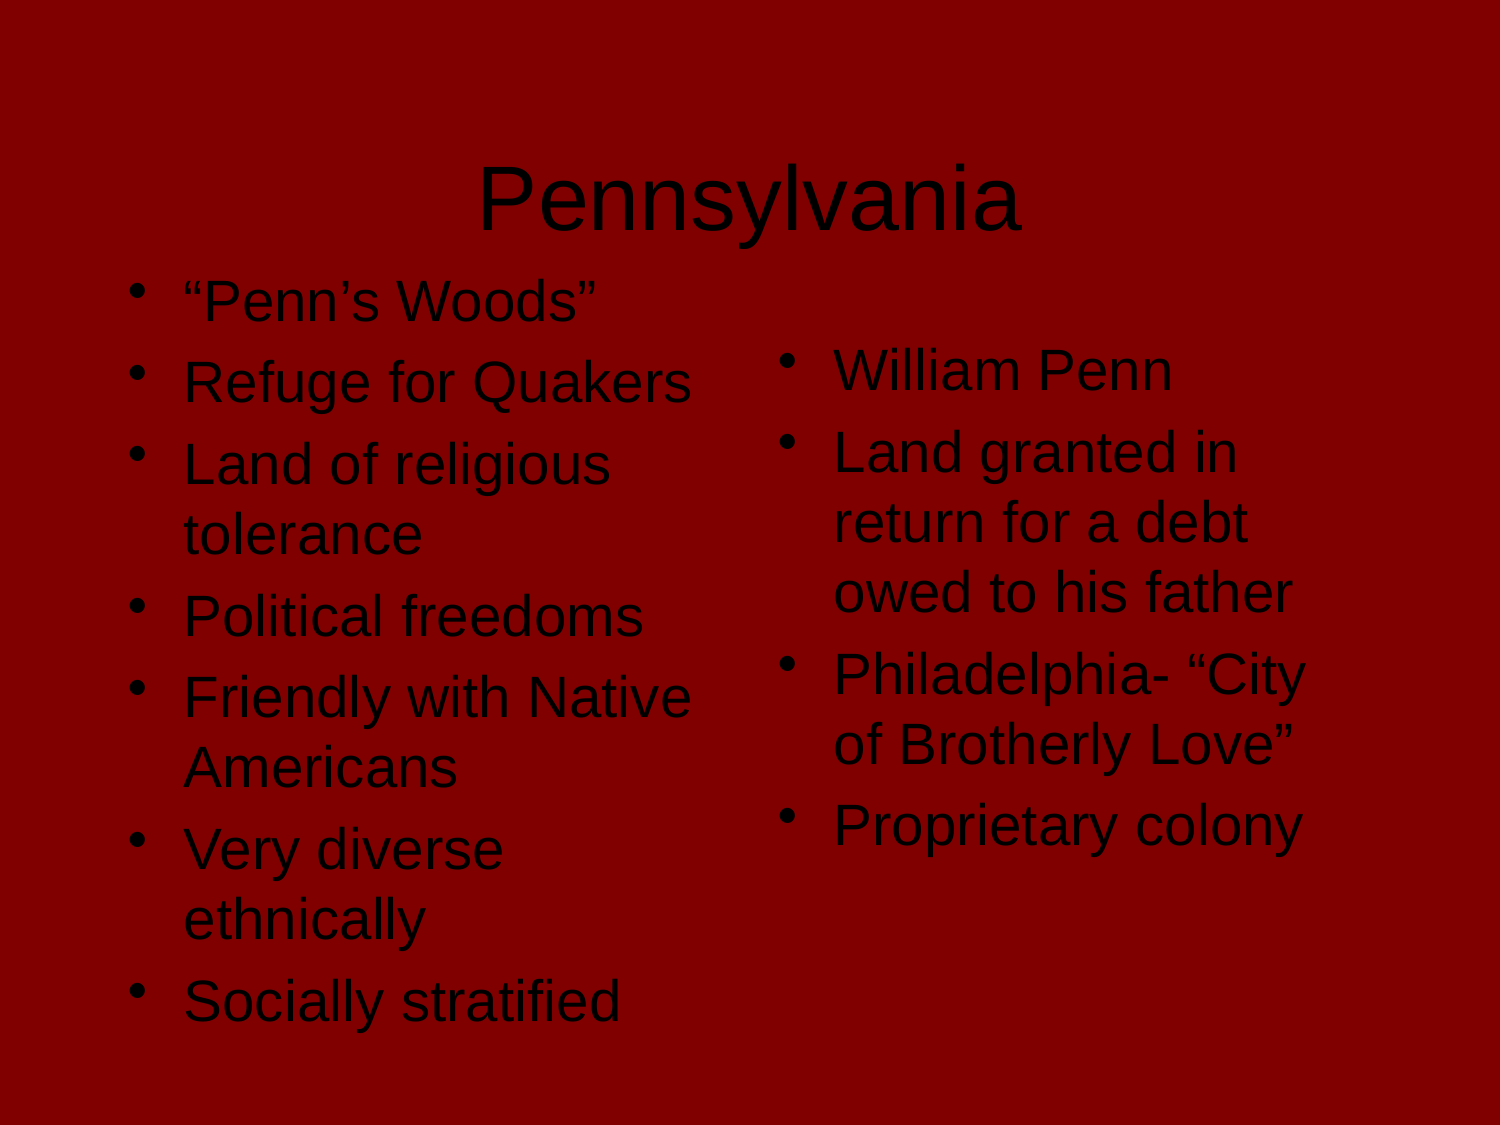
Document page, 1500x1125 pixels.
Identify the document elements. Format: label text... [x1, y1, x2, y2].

list William Penn Land granted in return for a debt owed to his father Philadelphia- “City of Brotherly Love” Proprietary colony [762, 324, 1388, 1001]
title Pennsylvania [112, 99, 1388, 288]
list “Penn’s Woods” Refuge for Quakers Land of religious tolerance Political freedoms Friendly with Native Americans Very diverse ethnically Socially stratified [112, 255, 738, 1083]
